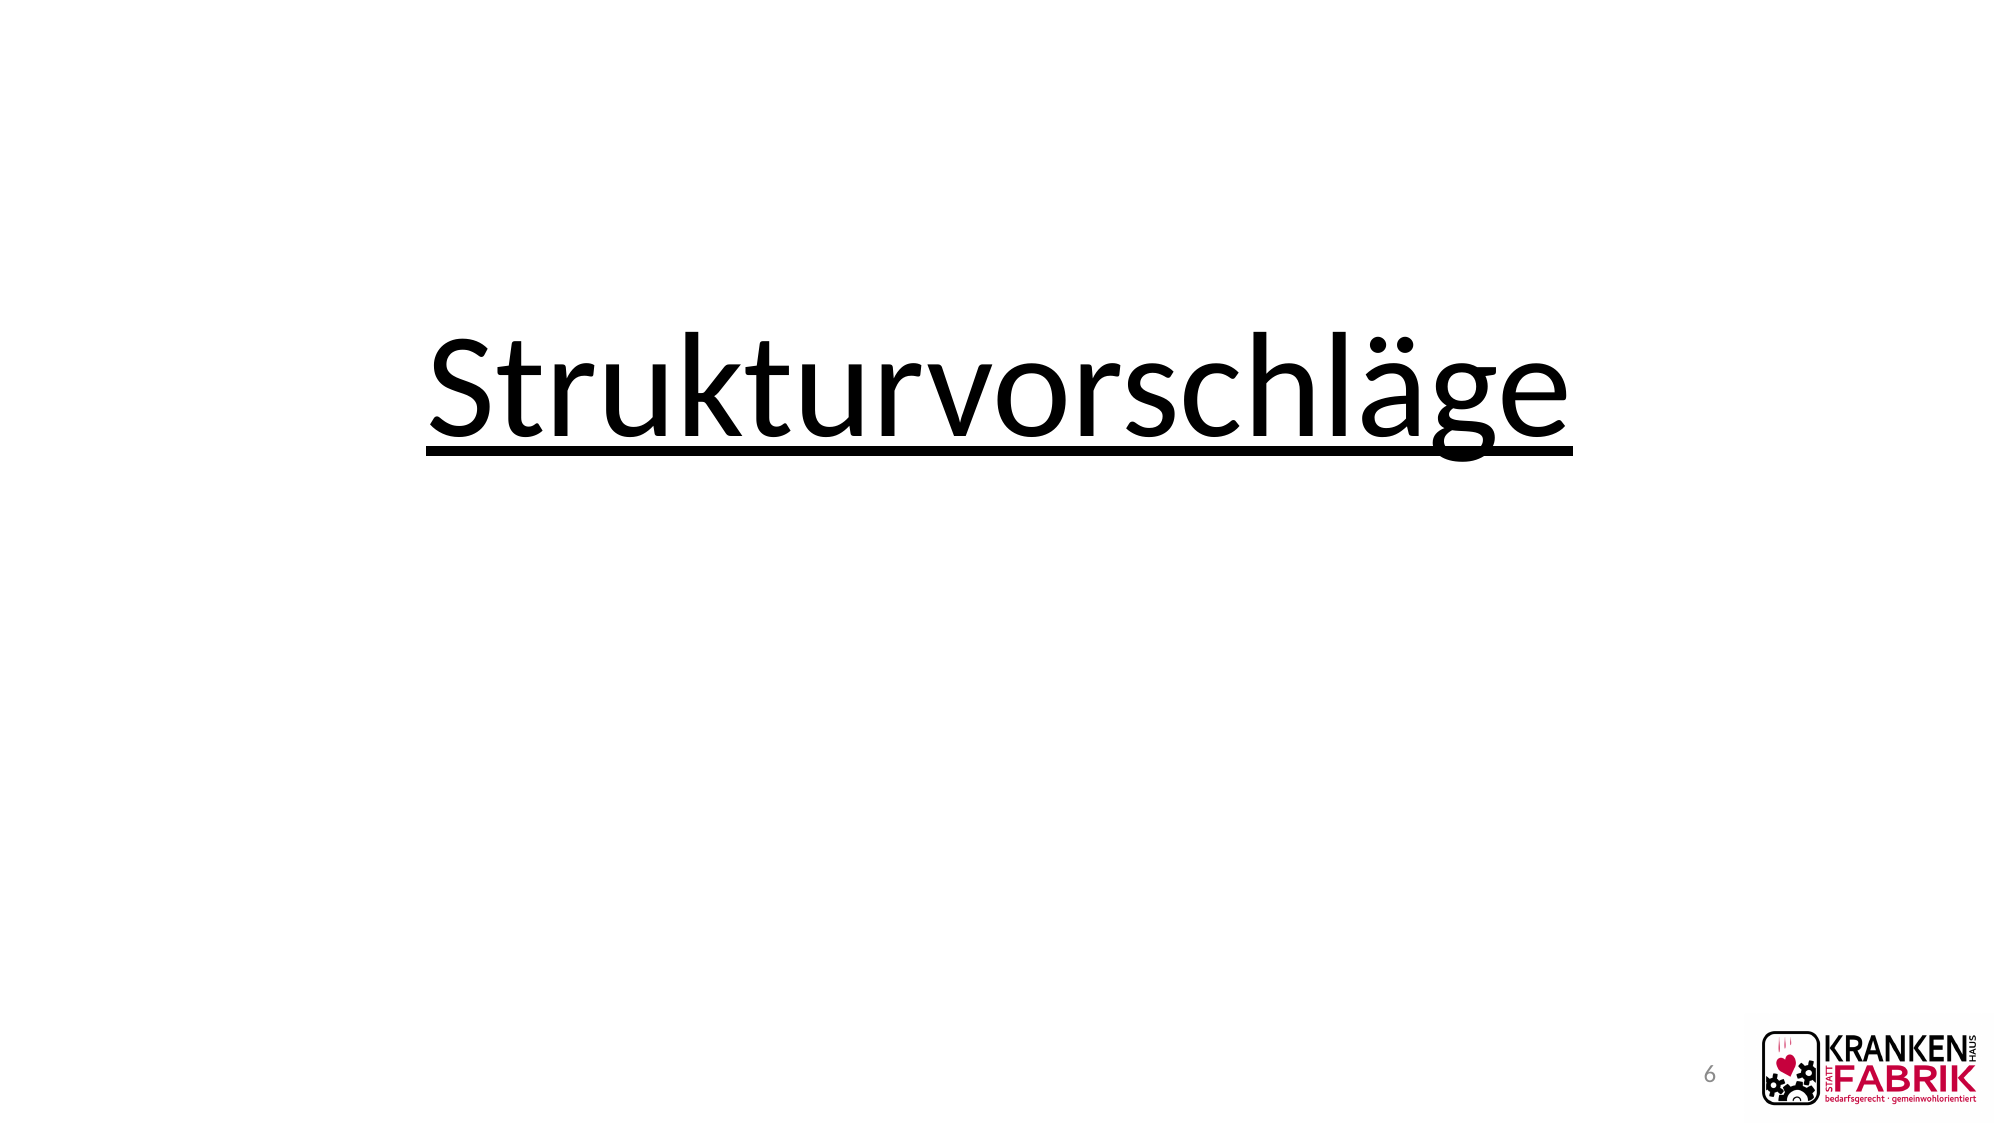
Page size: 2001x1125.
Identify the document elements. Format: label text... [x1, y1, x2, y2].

picture [1744, 1013, 1994, 1123]
list Strukturvorschläge [137, 299, 1863, 1014]
slide_number 6 [1281, 1042, 1731, 1103]
